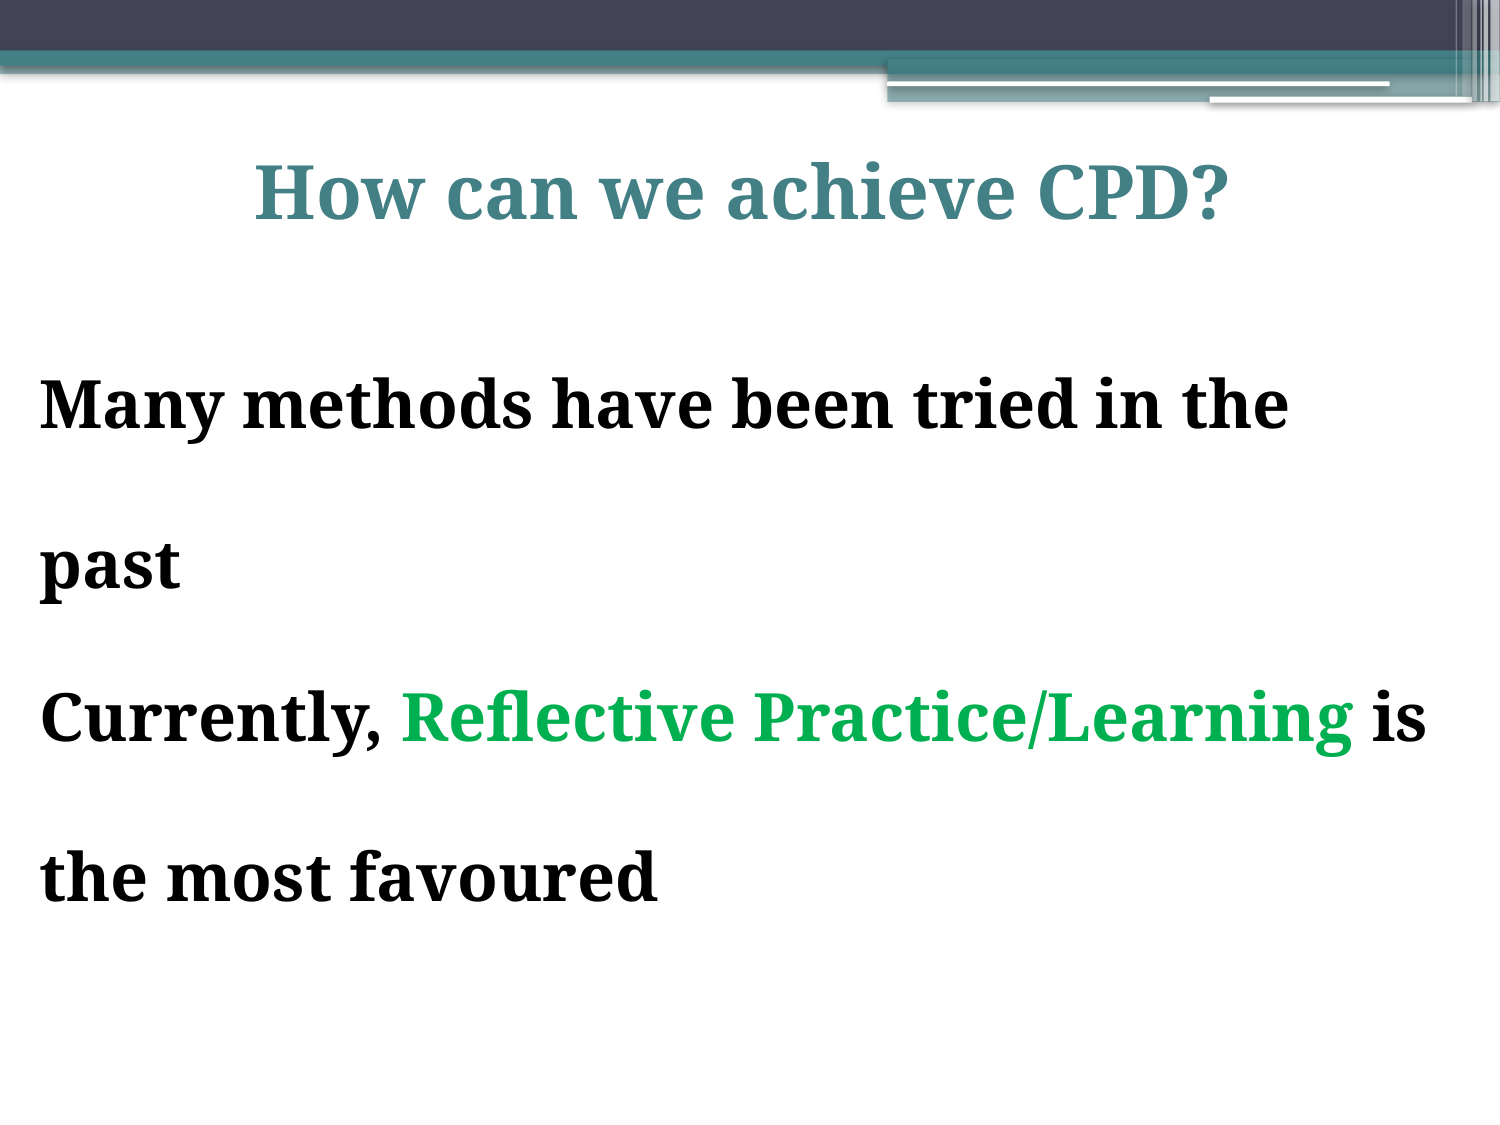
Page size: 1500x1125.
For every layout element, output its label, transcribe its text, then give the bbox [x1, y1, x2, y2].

text_box Many methods have been tried in the past [24, 274, 1375, 587]
text_box How can we achieve CPD? [200, 137, 1288, 243]
text_box Currently, Reflective Practice/Learning is the most favoured [24, 587, 1463, 922]
